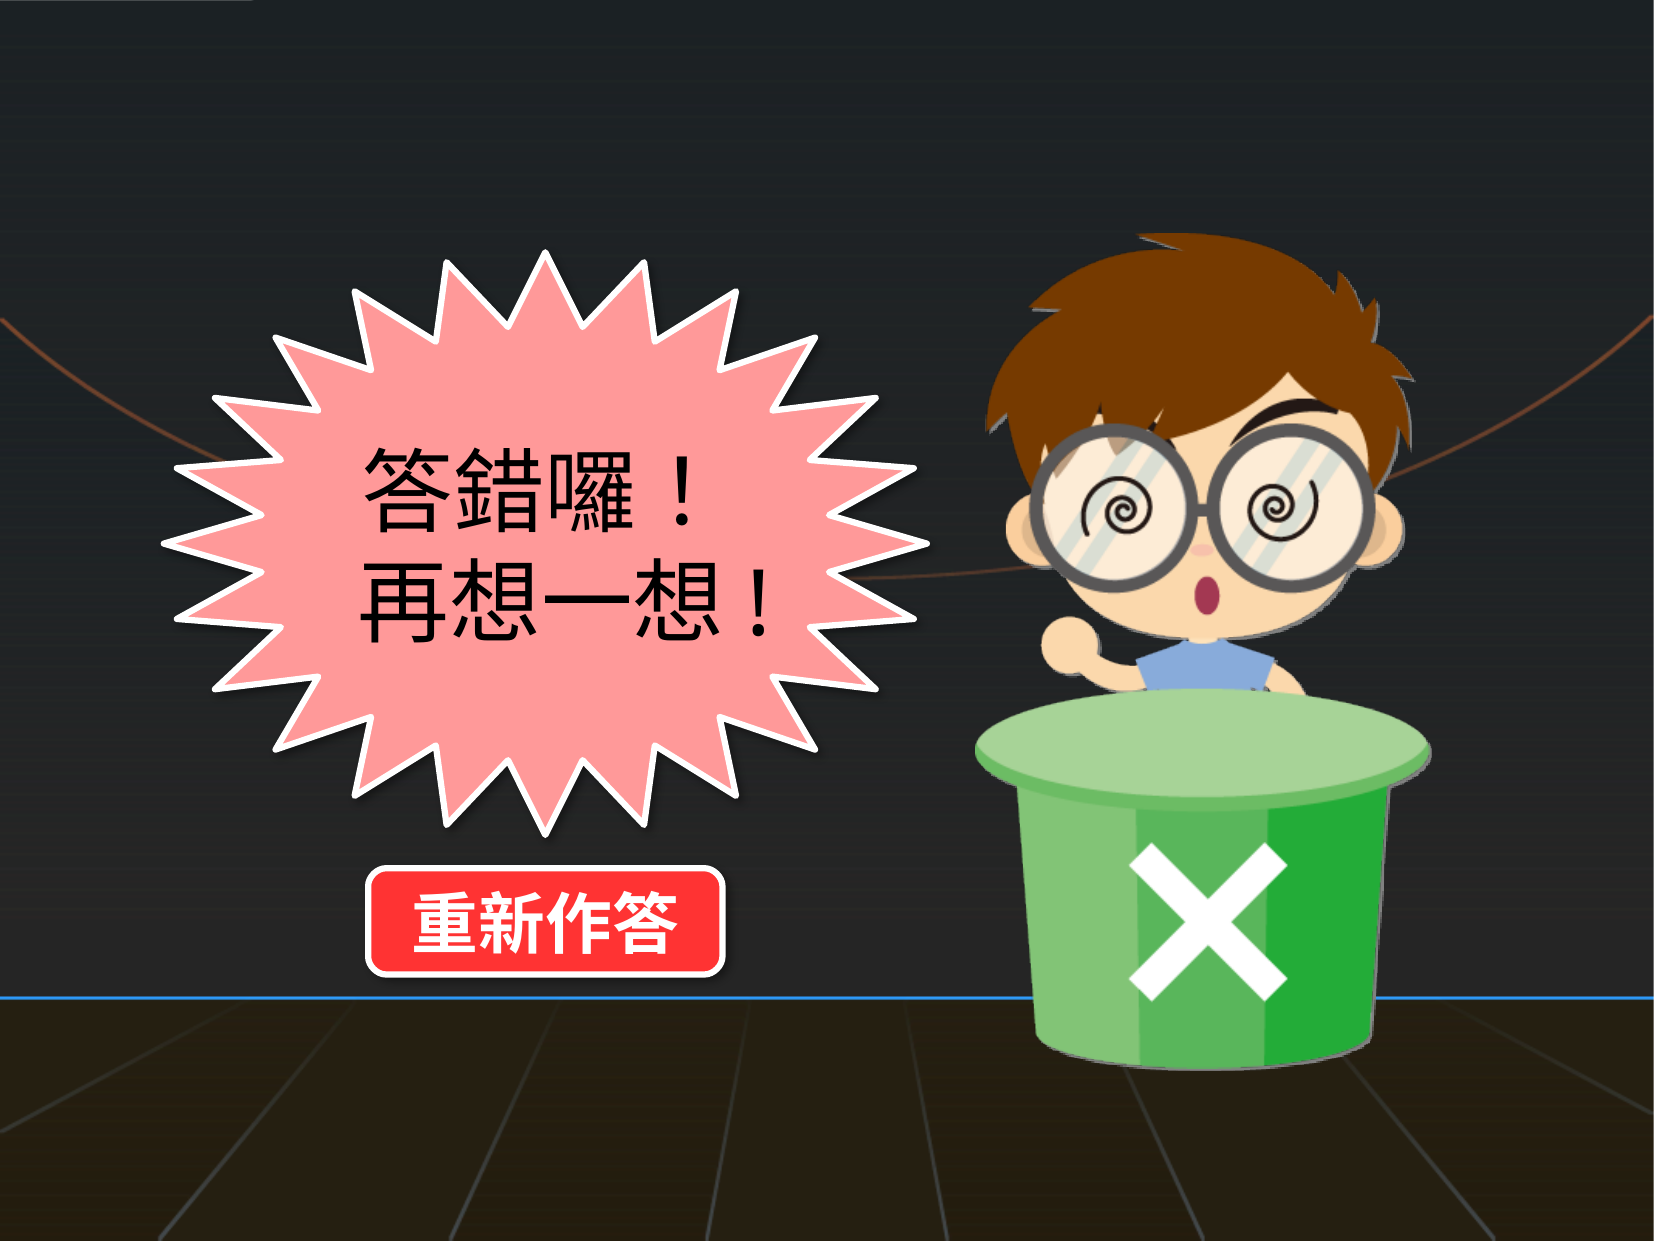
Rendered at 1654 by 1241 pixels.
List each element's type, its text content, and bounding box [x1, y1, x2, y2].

text_box 答錯囉！ 再想一想! [161, 250, 929, 838]
text_box 重新作答 [368, 868, 723, 975]
picture [0, 0, 1654, 1241]
